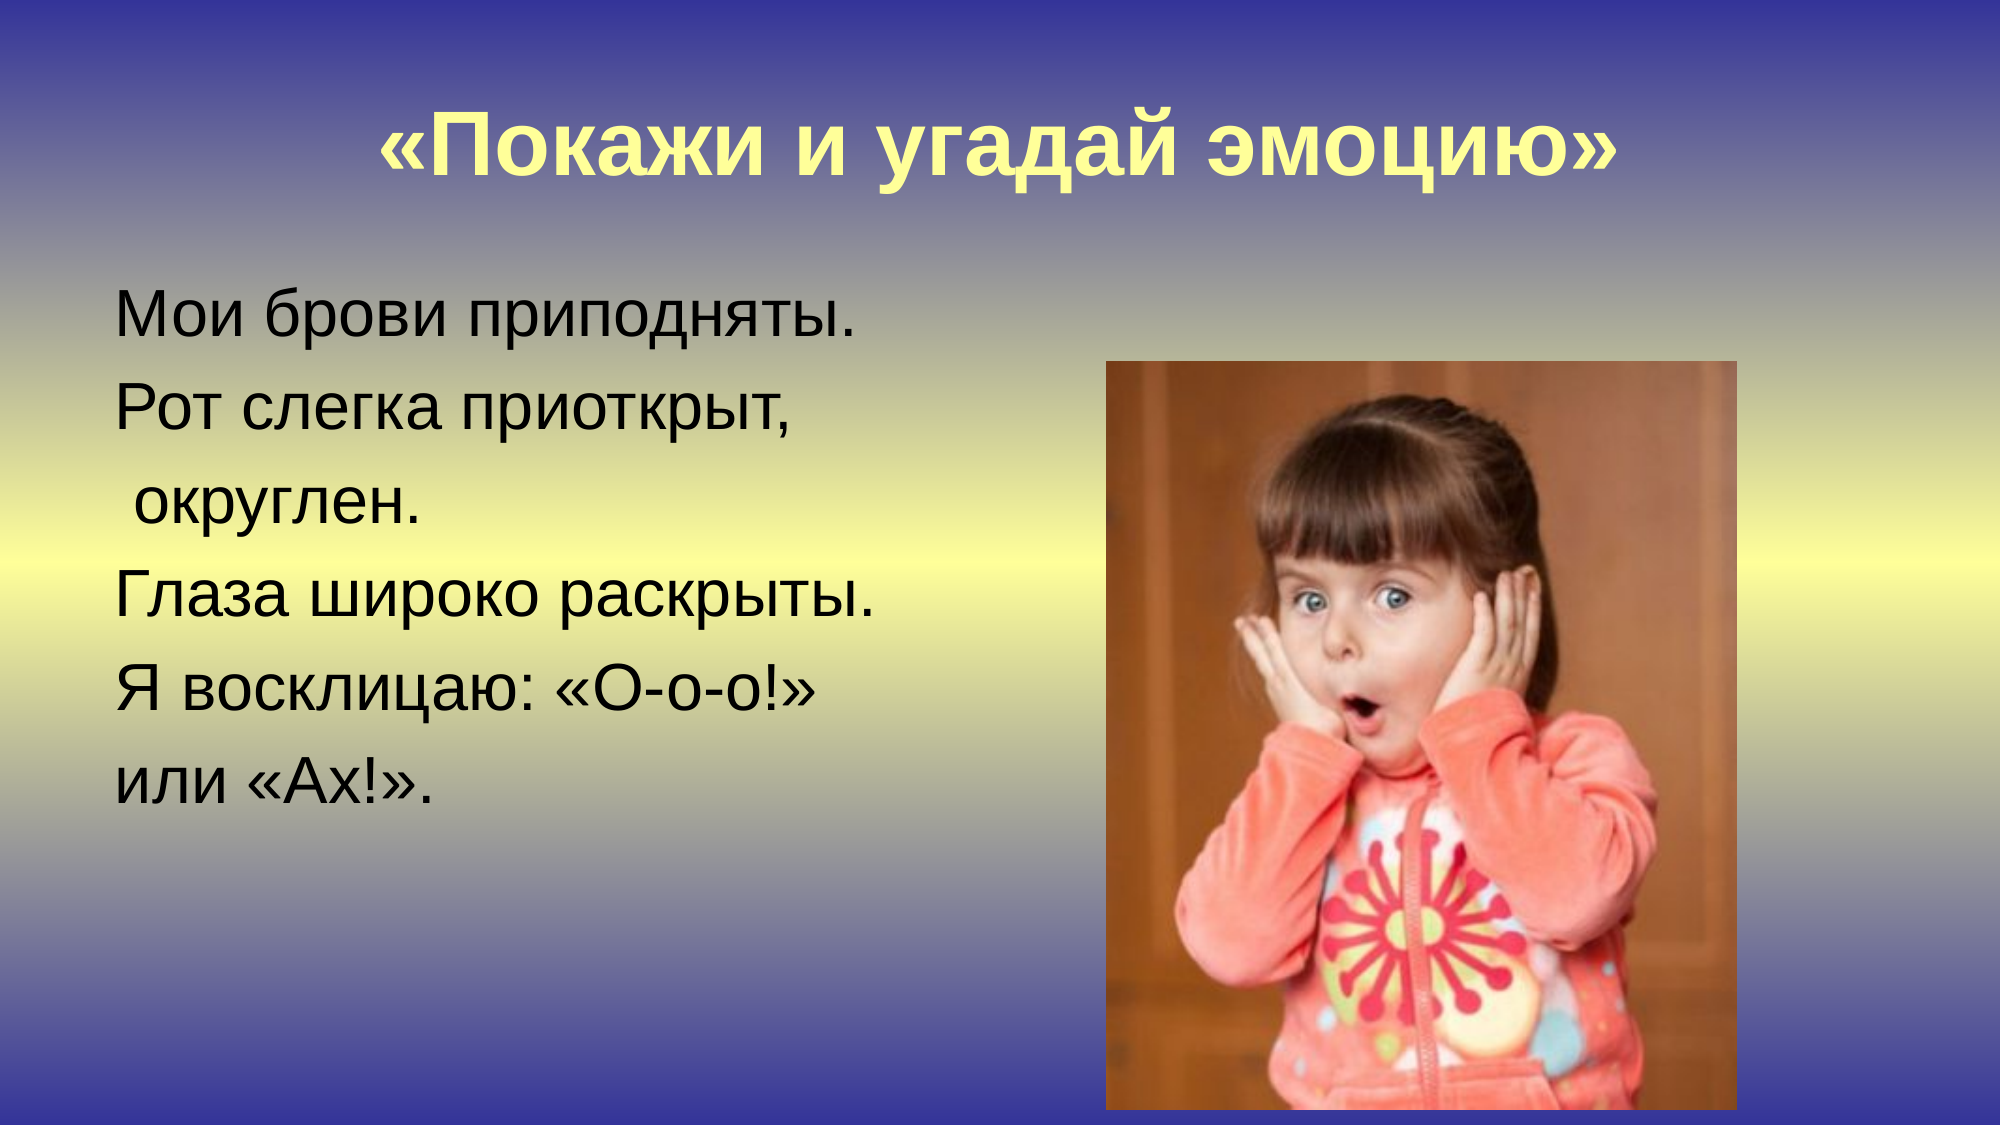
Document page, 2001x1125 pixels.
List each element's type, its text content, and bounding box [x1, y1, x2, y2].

list Мои брови приподняты. Рот слегка приоткрыт, округлен. Глаза широко раскрыты. Я восклицаю: «О-о-о!» или «Ах!». [99, 262, 1900, 1005]
picture [1106, 361, 1737, 1111]
title «Покажи и угадай эмоцию» [99, 45, 1900, 233]
